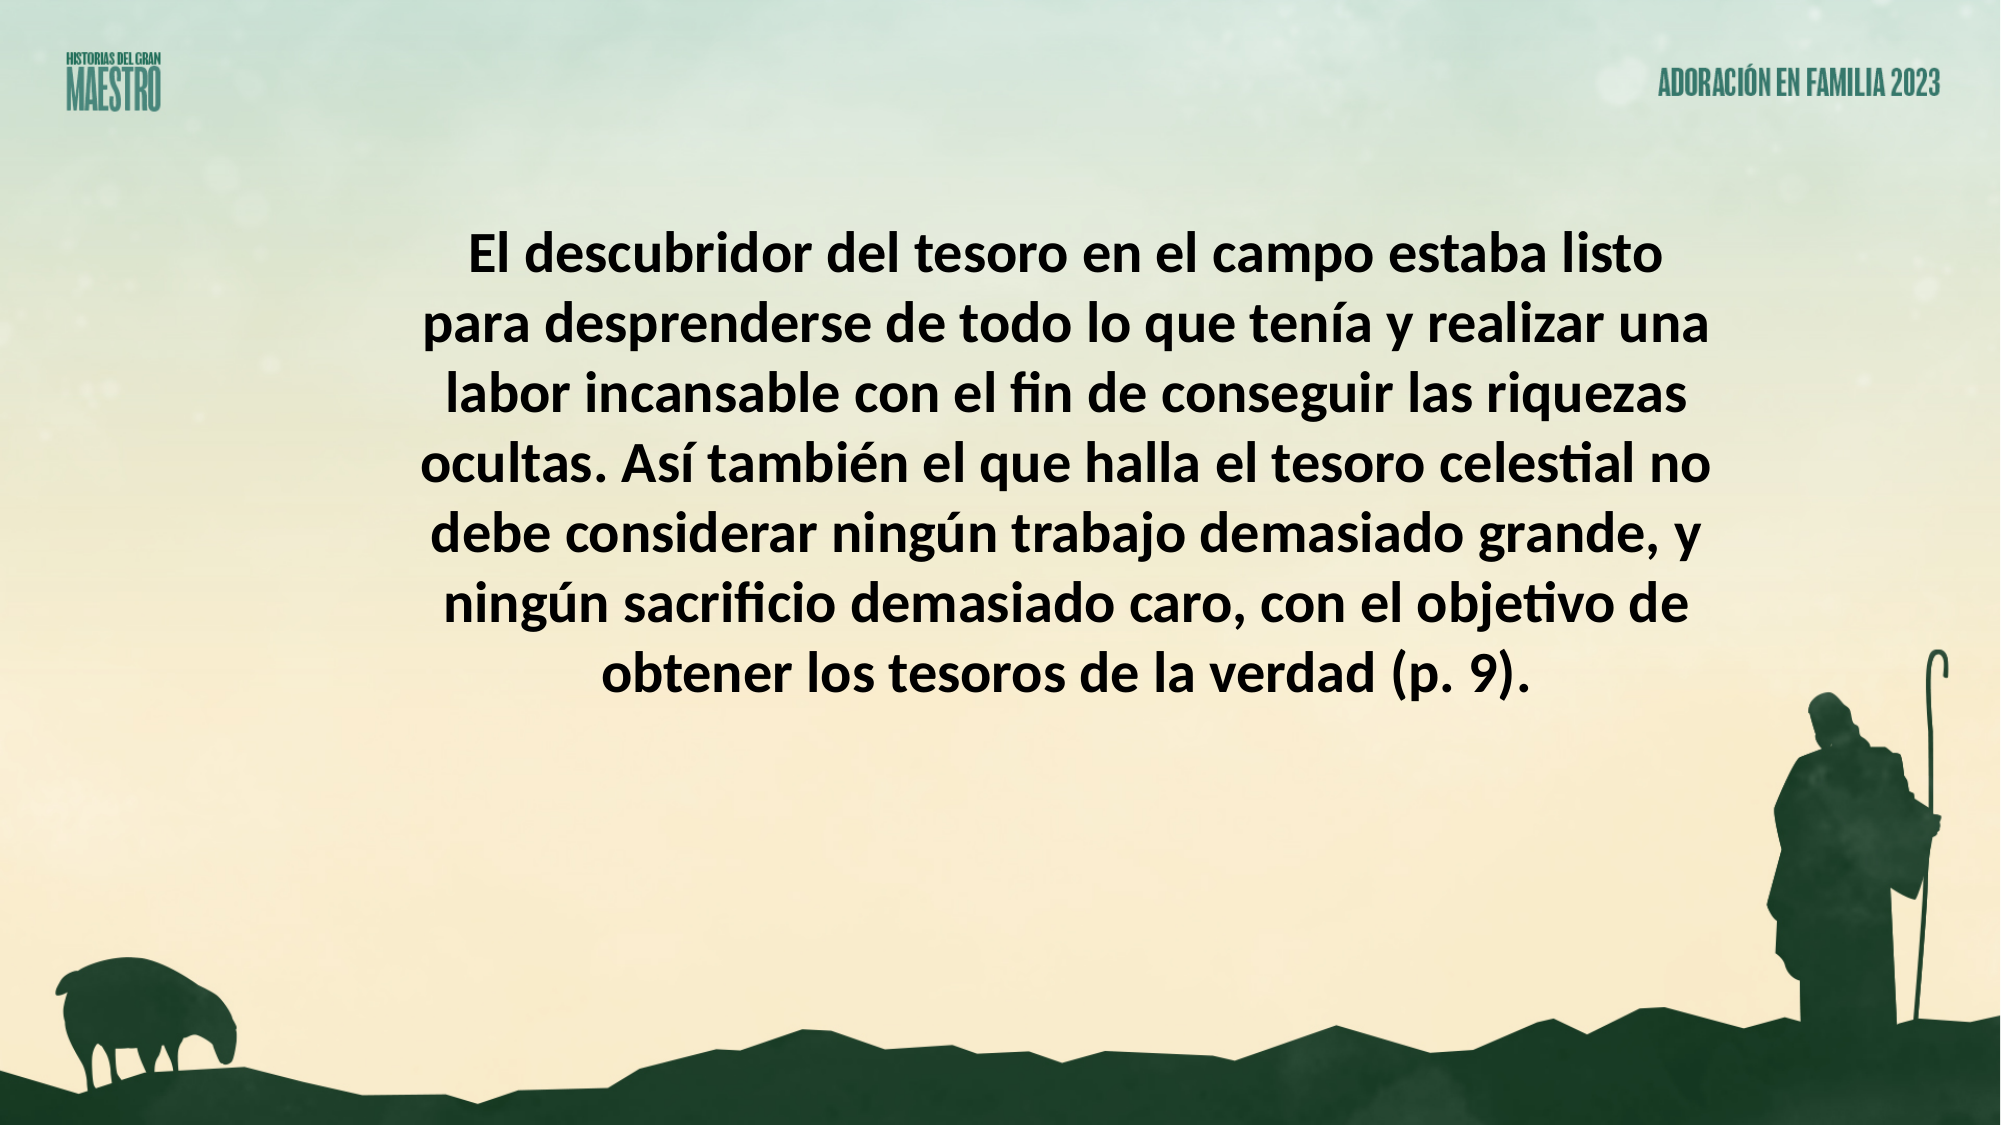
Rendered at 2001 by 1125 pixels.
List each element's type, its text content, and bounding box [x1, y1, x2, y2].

text_box El descubridor del tesoro en el campo estaba listo para desprenderse de todo lo que tenía y realizar una labor incansable con el fin de conseguir las riquezas ocultas. Así también el que halla el tesoro celestial no debe considerar ningún trabajo demasiado grande, y ningún sacrificio demasiado caro, con el objetivo de obtener los tesoros de la verdad (p. 9). [351, 206, 1781, 712]
picture [0, 0, 2001, 1125]
